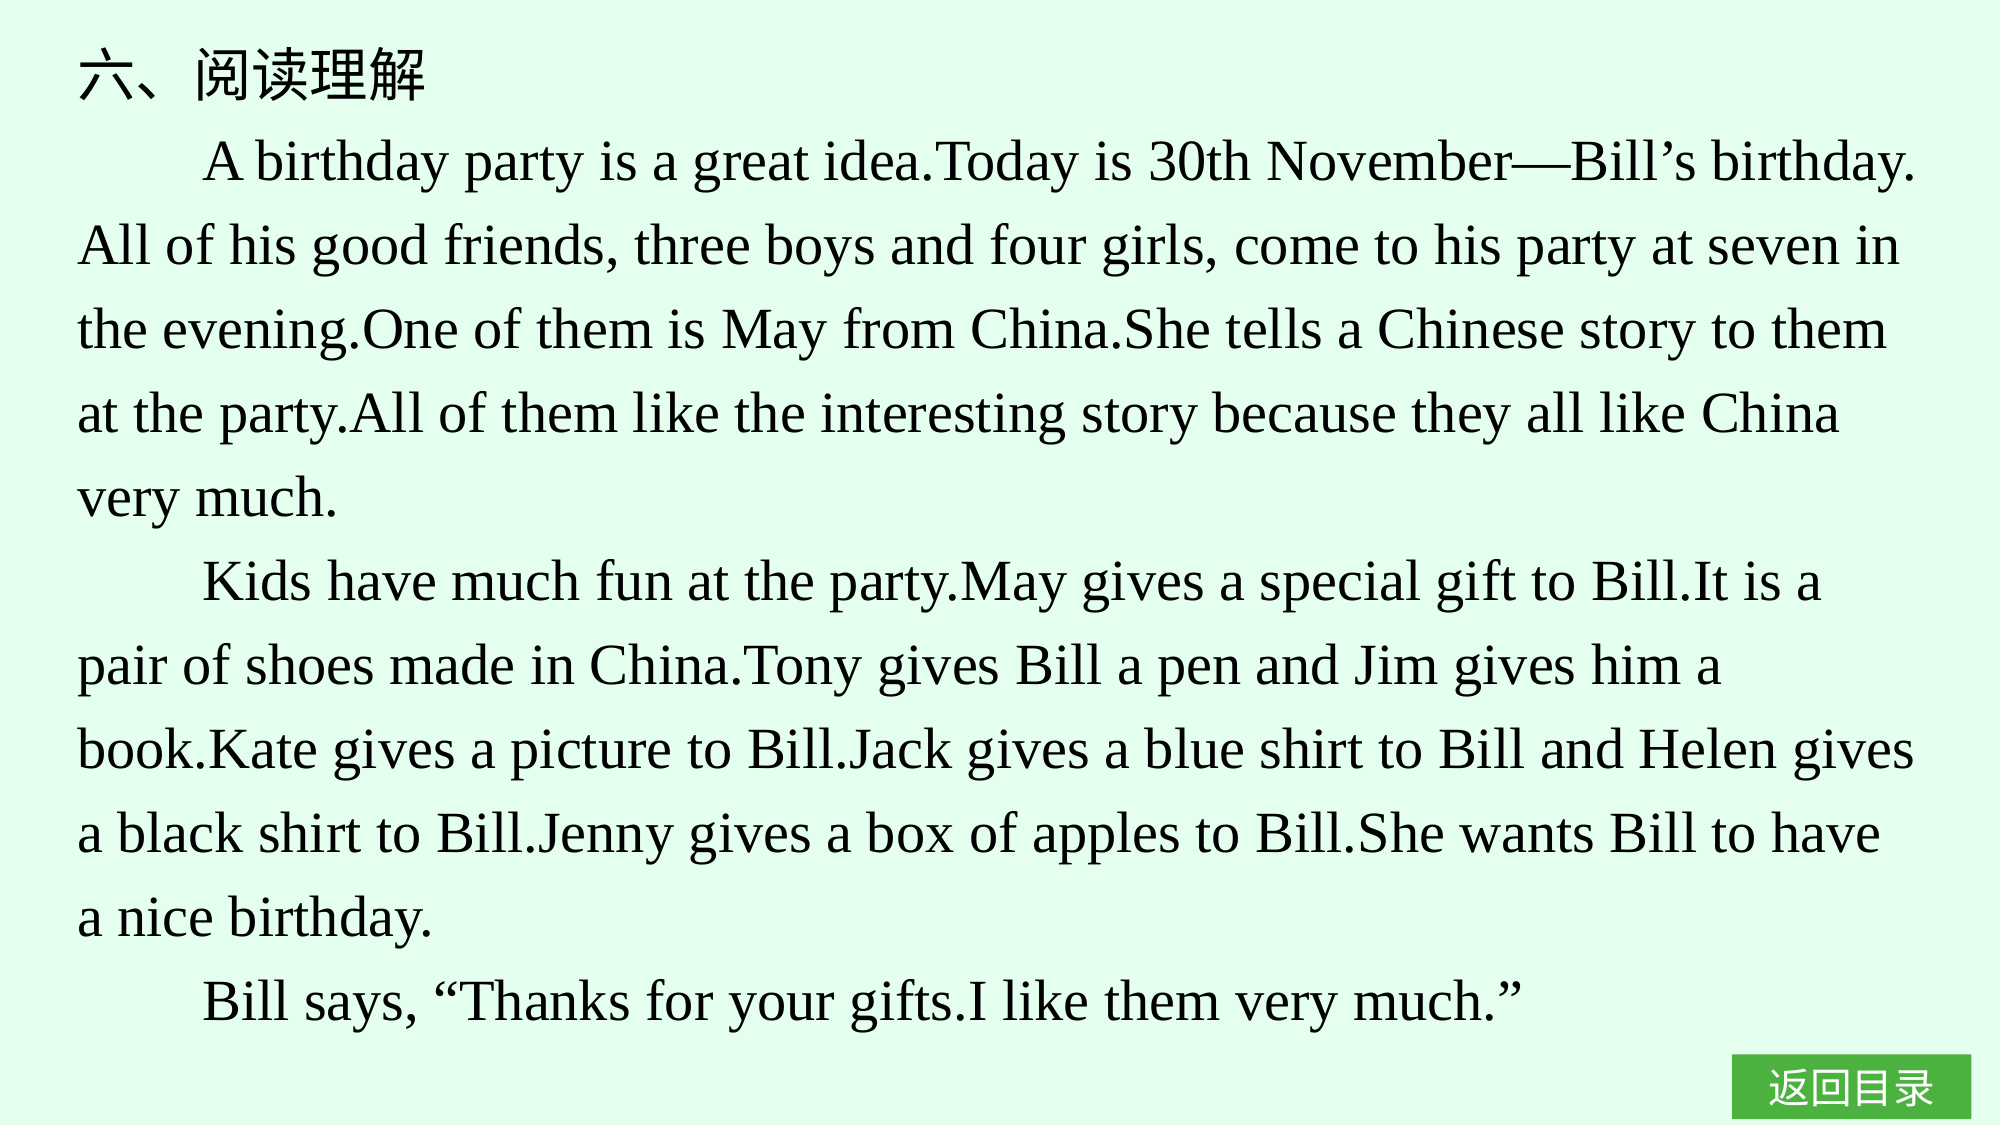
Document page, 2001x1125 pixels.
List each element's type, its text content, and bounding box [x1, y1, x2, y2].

text_box 六、阅读理解 A birthday party is a great idea.Today is 30th November—Bill’s birthday. All of his good friends, three boys and four girls, come to his party at seven in the evening.One of them is May from China.She tells a Chinese story to them at the party.All of them like the interesting story because they all like China very much. Kids have much fun at the party.May gives a special gift to Bill.It is a pair of shoes made in China.Tony gives Bill a pen and Jim gives him a book.Kate gives a picture to Bill.Jack gives a blue shirt to Bill and Helen gives a black shirt to Bill.Jenny gives a box of apples to Bill.She wants Bill to have a nice birthday. Bill says, “Thanks for your gifts.I like them very much.” [62, 17, 1938, 1040]
